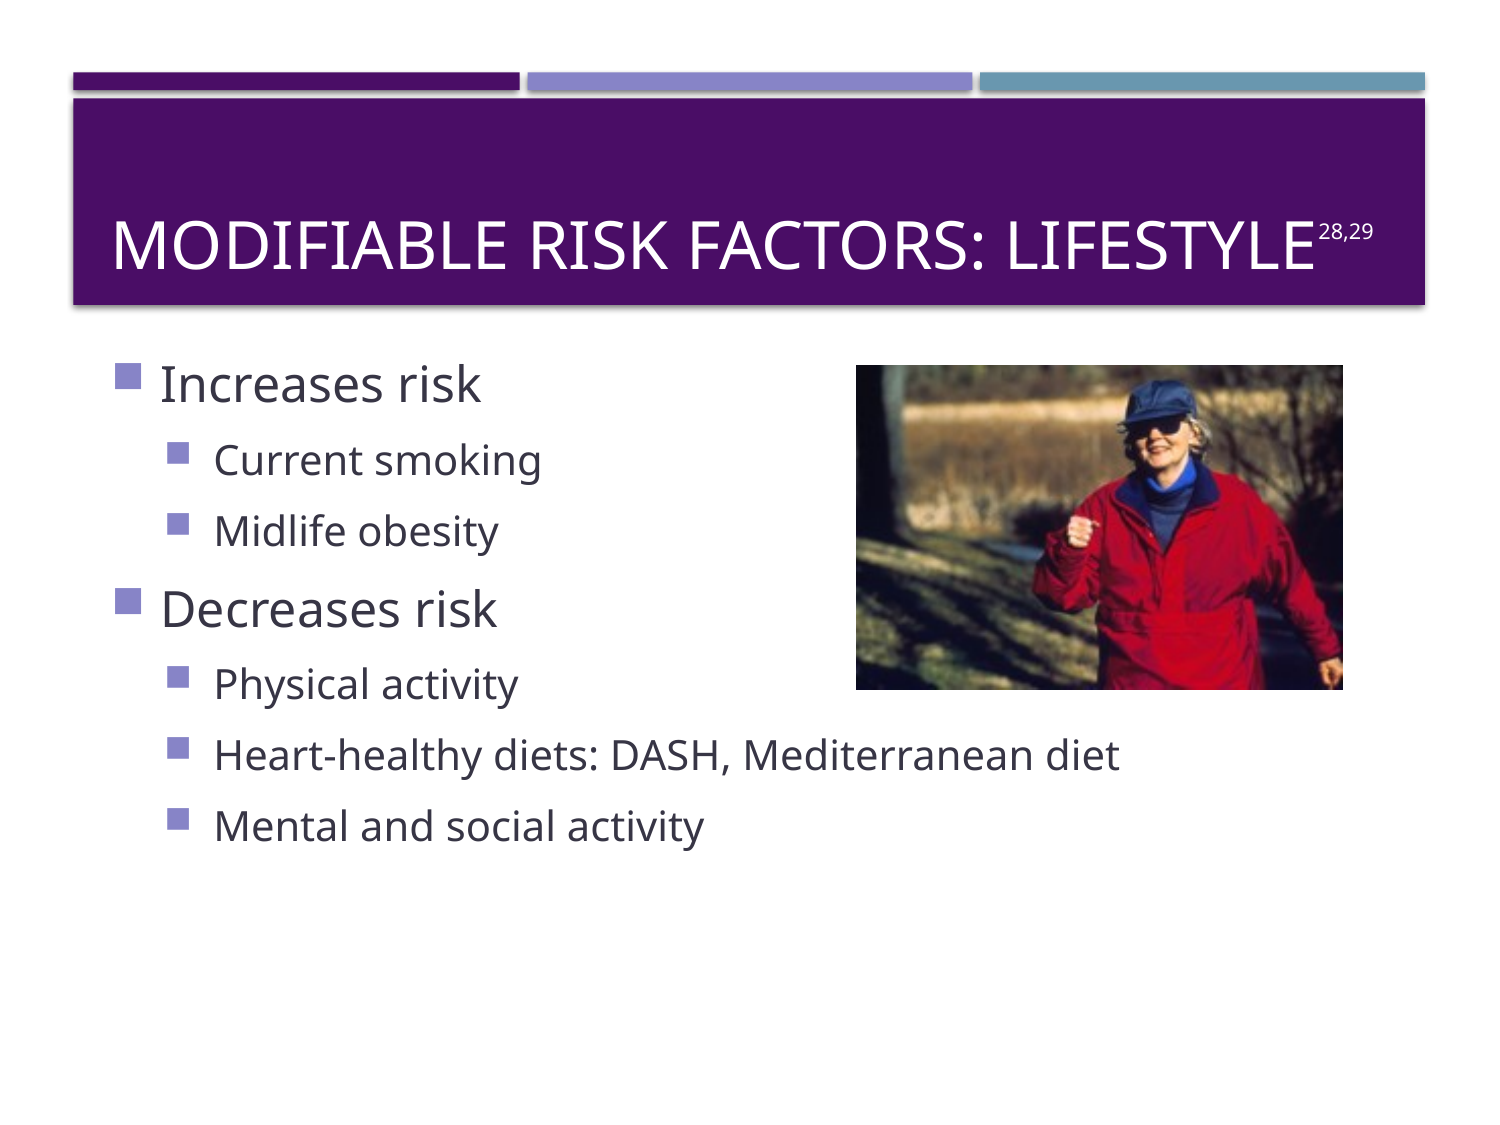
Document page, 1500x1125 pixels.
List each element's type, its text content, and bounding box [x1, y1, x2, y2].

title Modifiable Risk Factors: Lifestyle28,29 [95, 112, 1406, 291]
picture [856, 364, 1344, 691]
list Increases risk Current smoking Midlife obesity Decreases risk Physical activity Heart-healthy diets: DASH, Mediterranean diet Mental and social activity [95, 365, 1406, 962]
